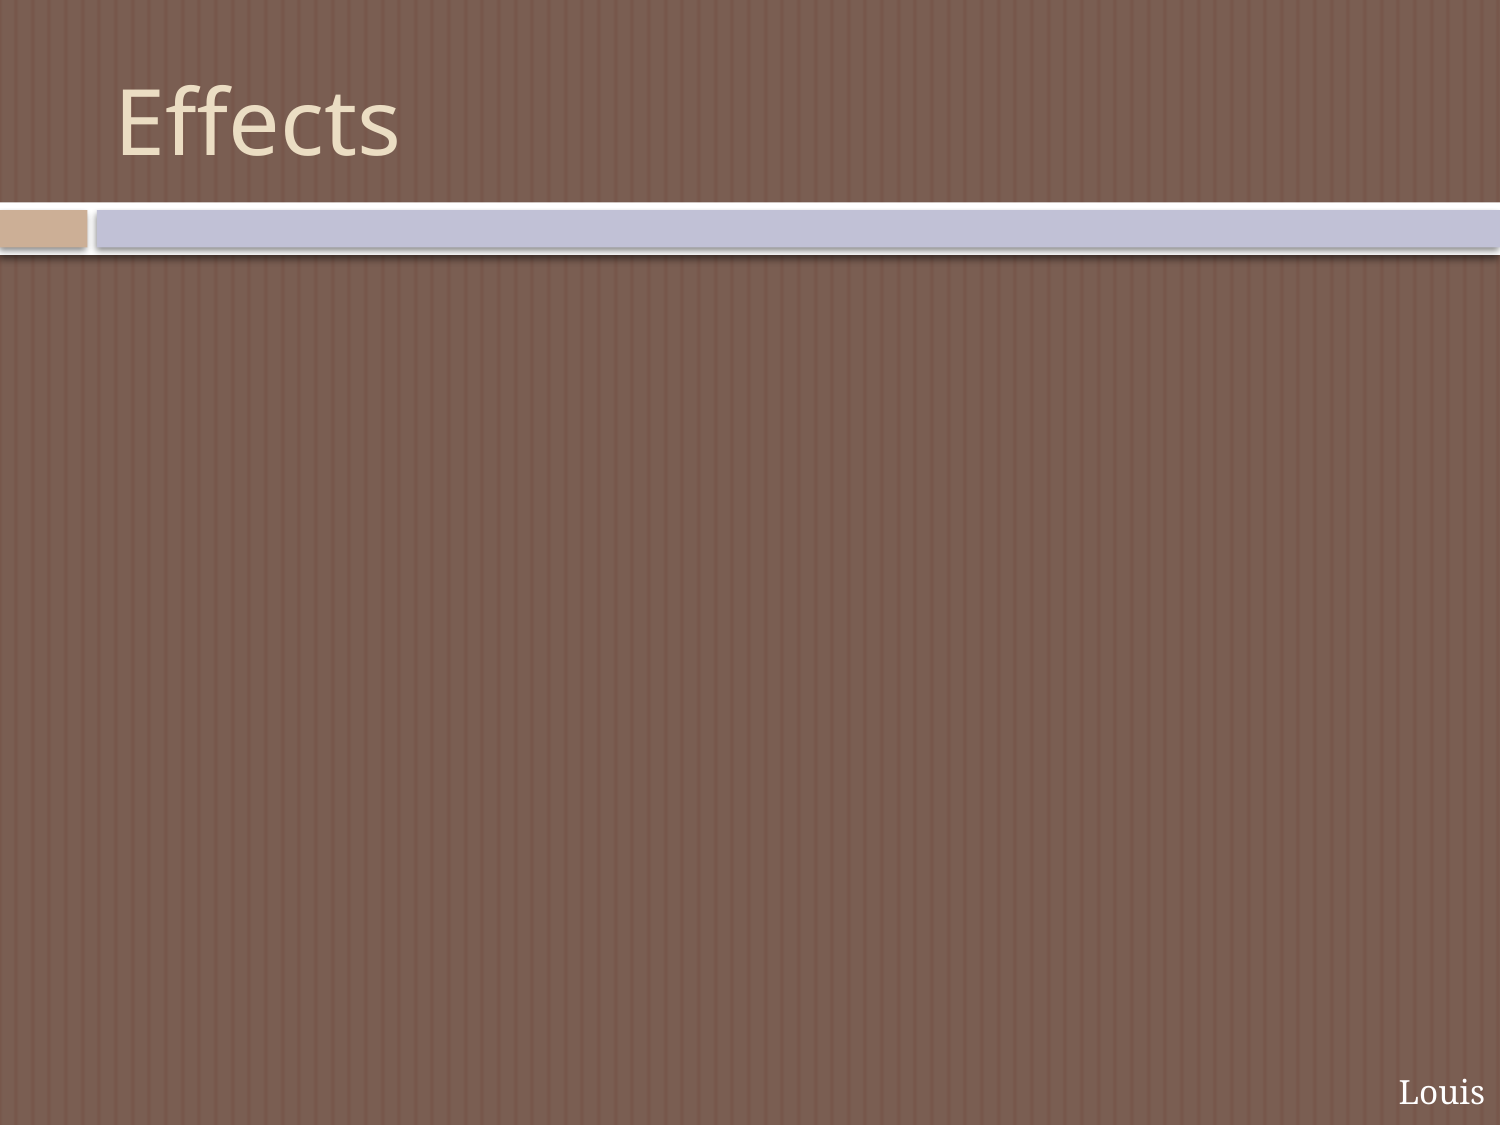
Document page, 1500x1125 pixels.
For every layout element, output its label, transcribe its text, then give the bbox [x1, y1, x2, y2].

text_box Louis [1175, 1064, 1500, 1119]
title Effects [99, 37, 1438, 200]
